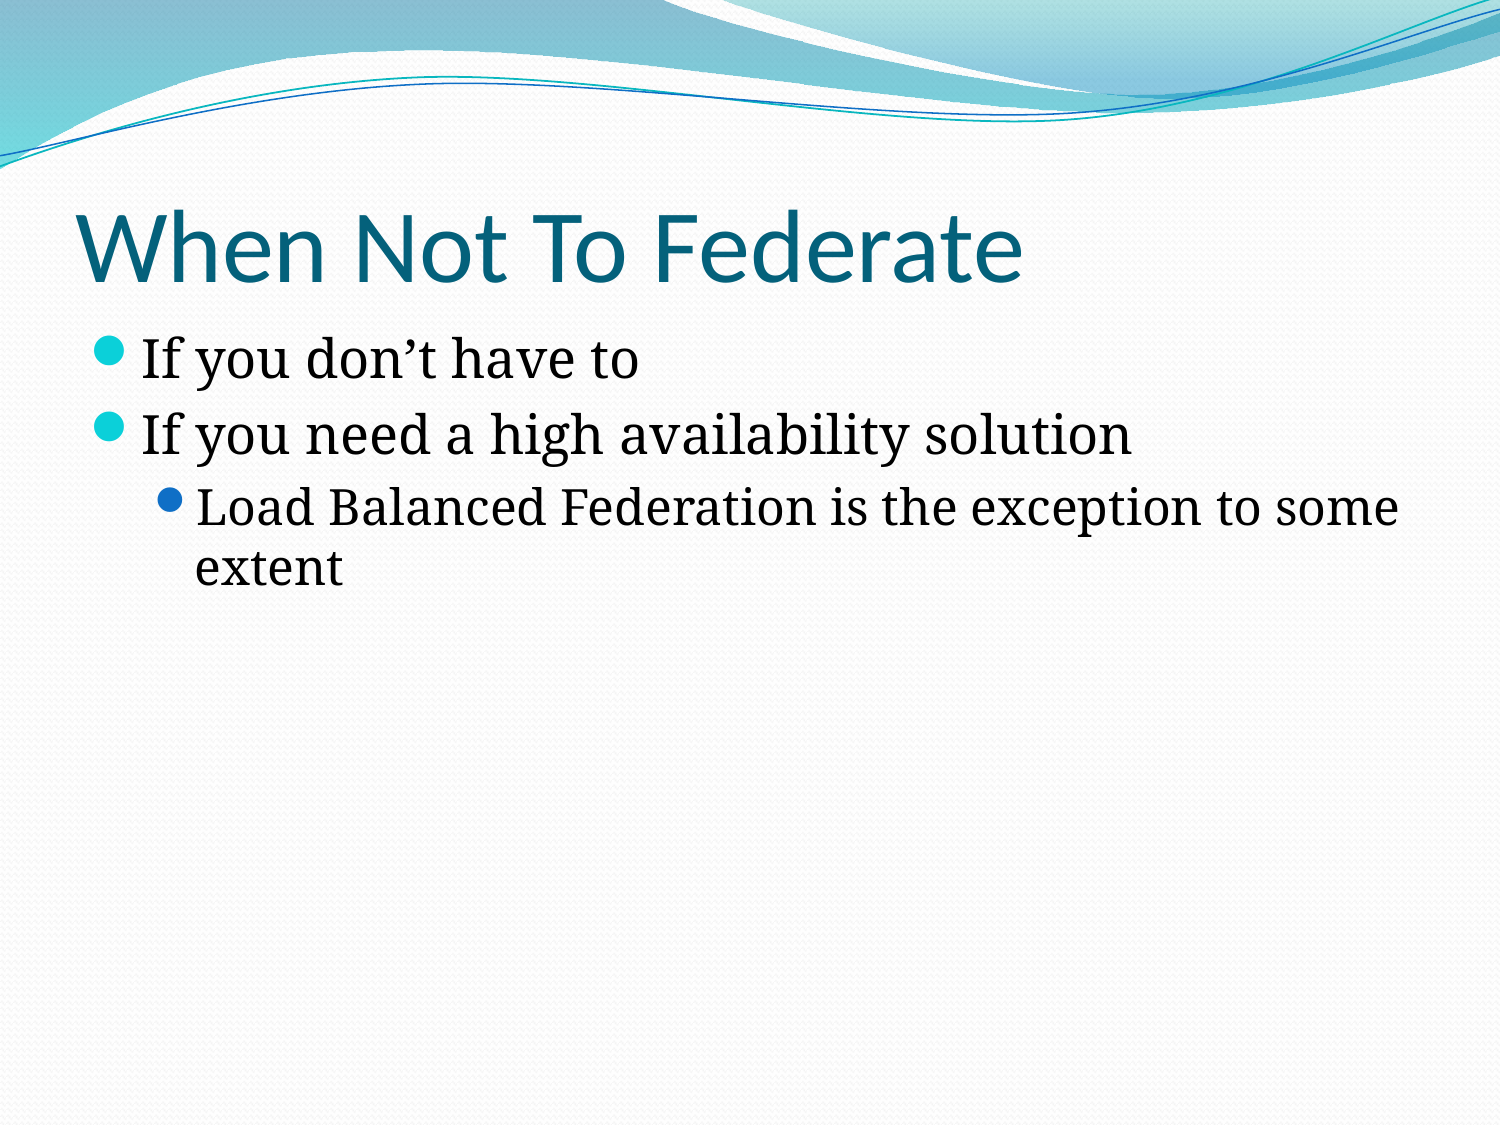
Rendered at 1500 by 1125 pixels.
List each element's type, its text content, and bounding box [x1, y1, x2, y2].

list If you don’t have to If you need a high availability solution Load Balanced Federation is the exception to some extent [75, 317, 1425, 1038]
title When Not To Federate [75, 115, 1425, 303]
